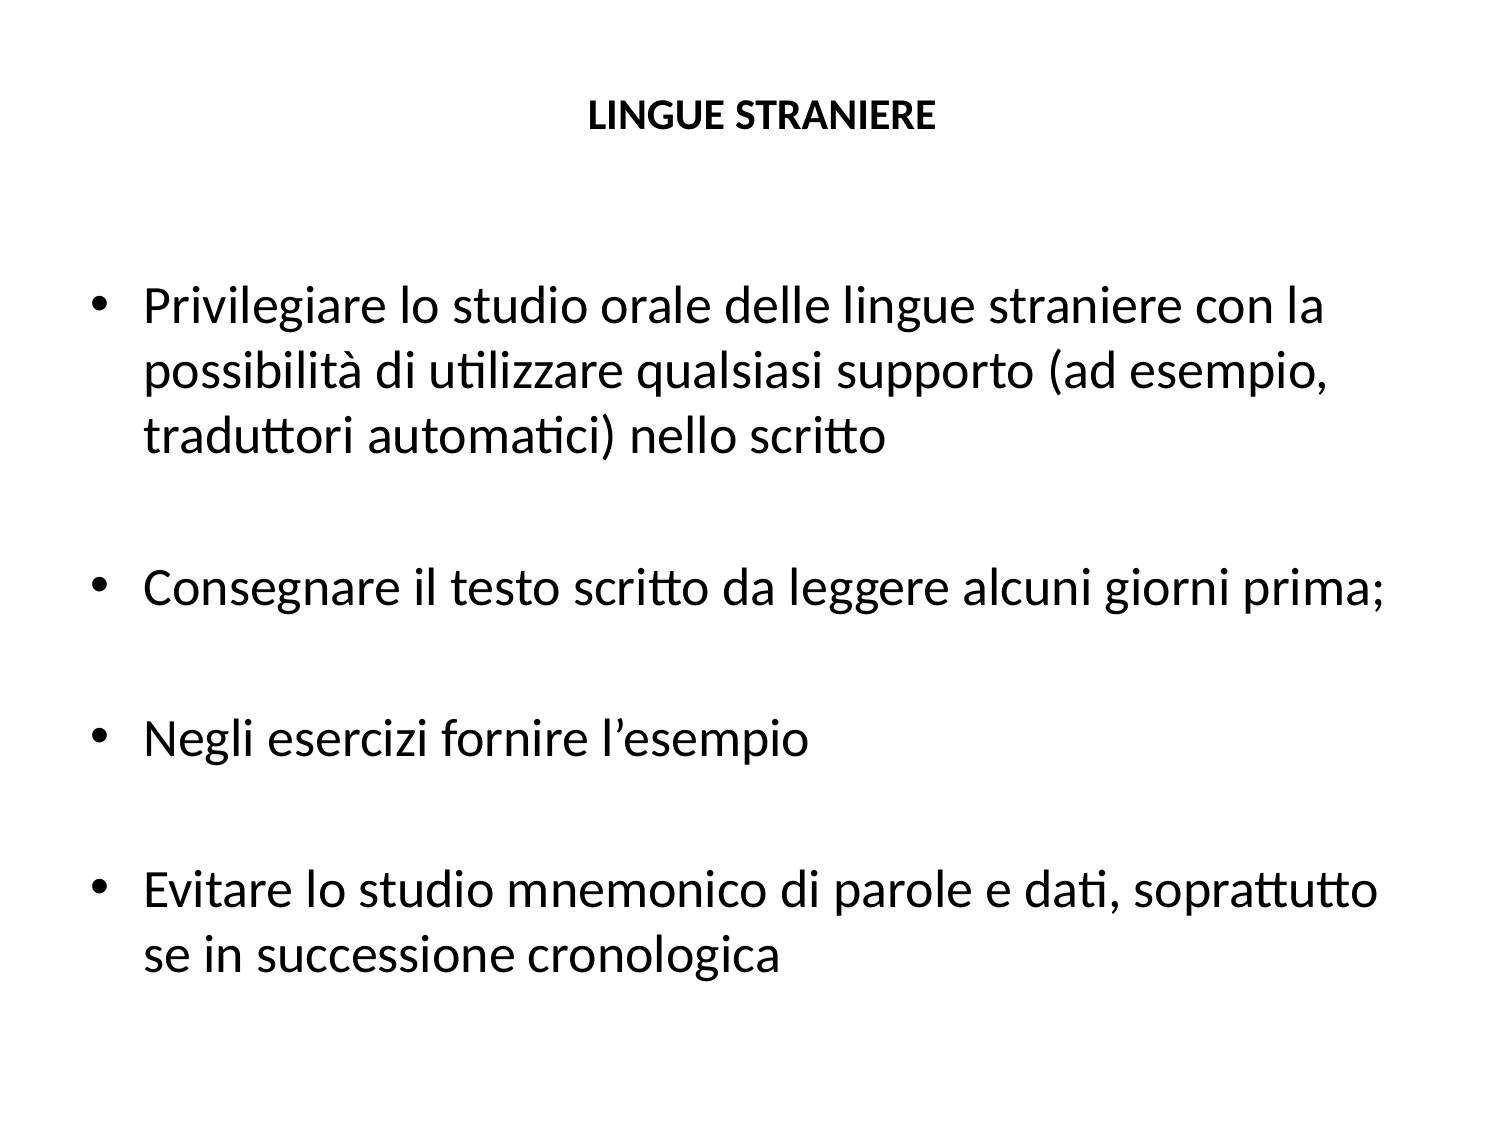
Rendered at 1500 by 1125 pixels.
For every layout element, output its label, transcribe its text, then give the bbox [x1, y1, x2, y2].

list Privilegiare lo studio orale delle lingue straniere con la possibilità di utilizzare qualsiasi supporto (ad esempio, traduttori automatici) nello scritto Consegnare il testo scritto da leggere alcuni giorni prima; Negli esercizi fornire l’esempio Evitare lo studio mnemonico di parole e dati, soprattutto se in successione cronologica [75, 262, 1425, 1005]
title LINGUE STRANIERE [100, 78, 1425, 233]
